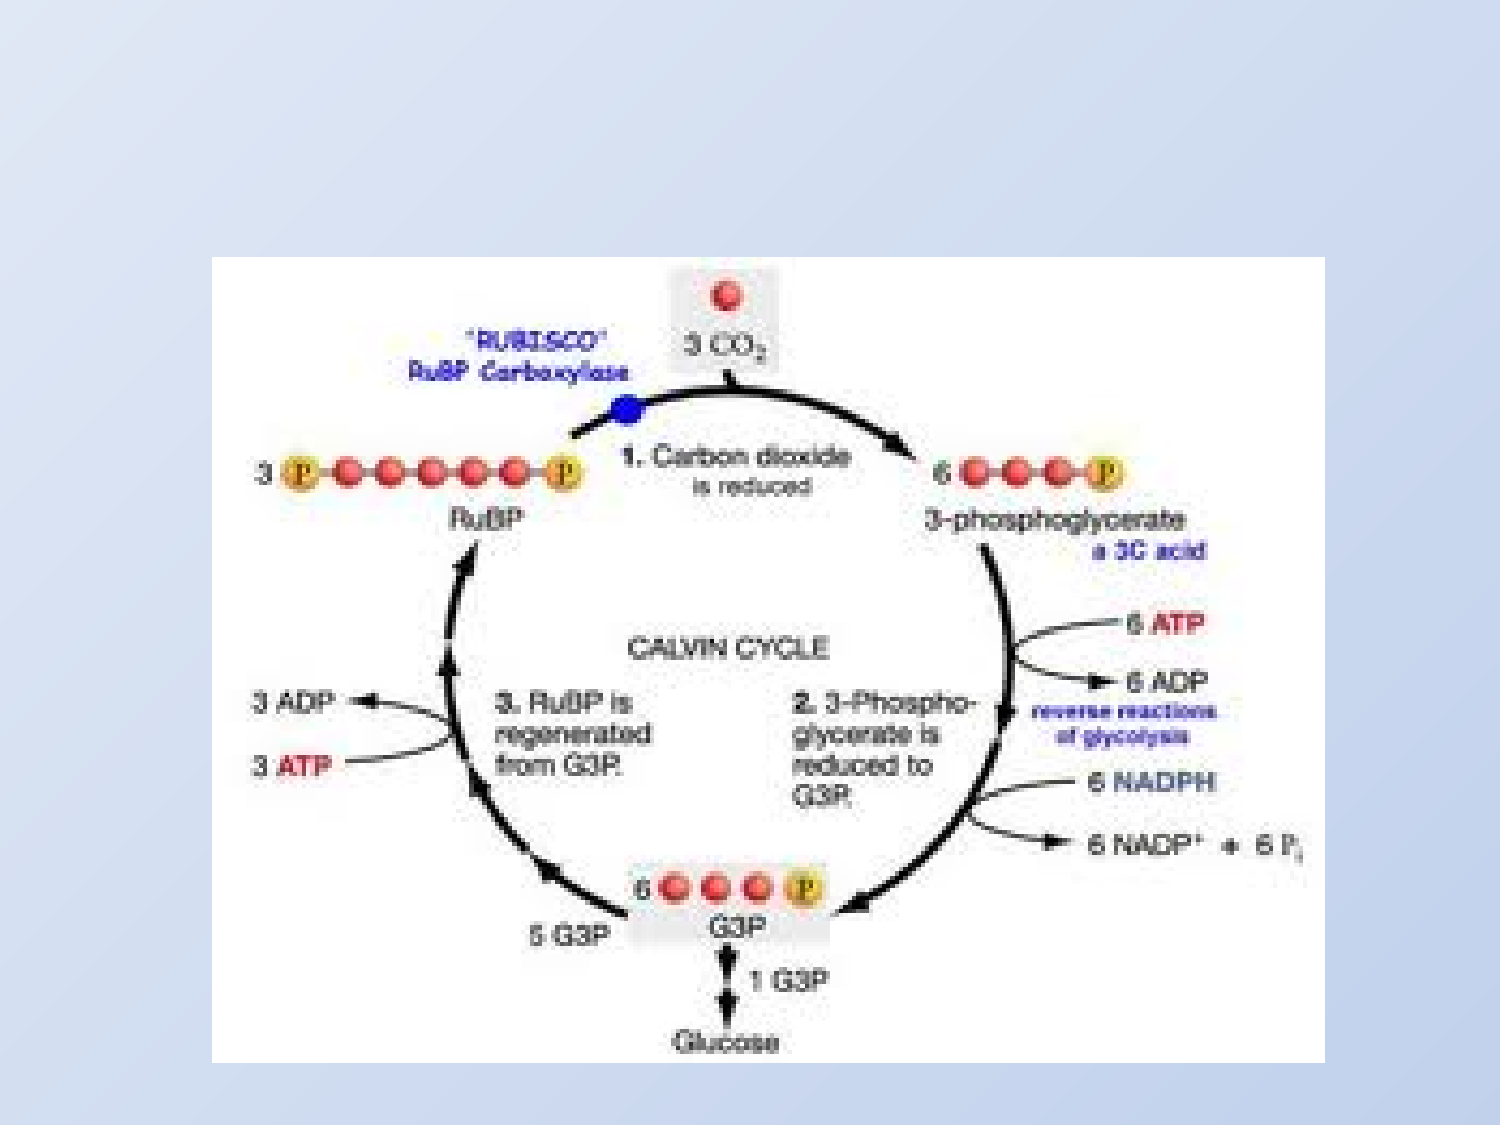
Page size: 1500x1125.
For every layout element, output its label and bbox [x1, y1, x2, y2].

picture [212, 256, 1326, 1063]
